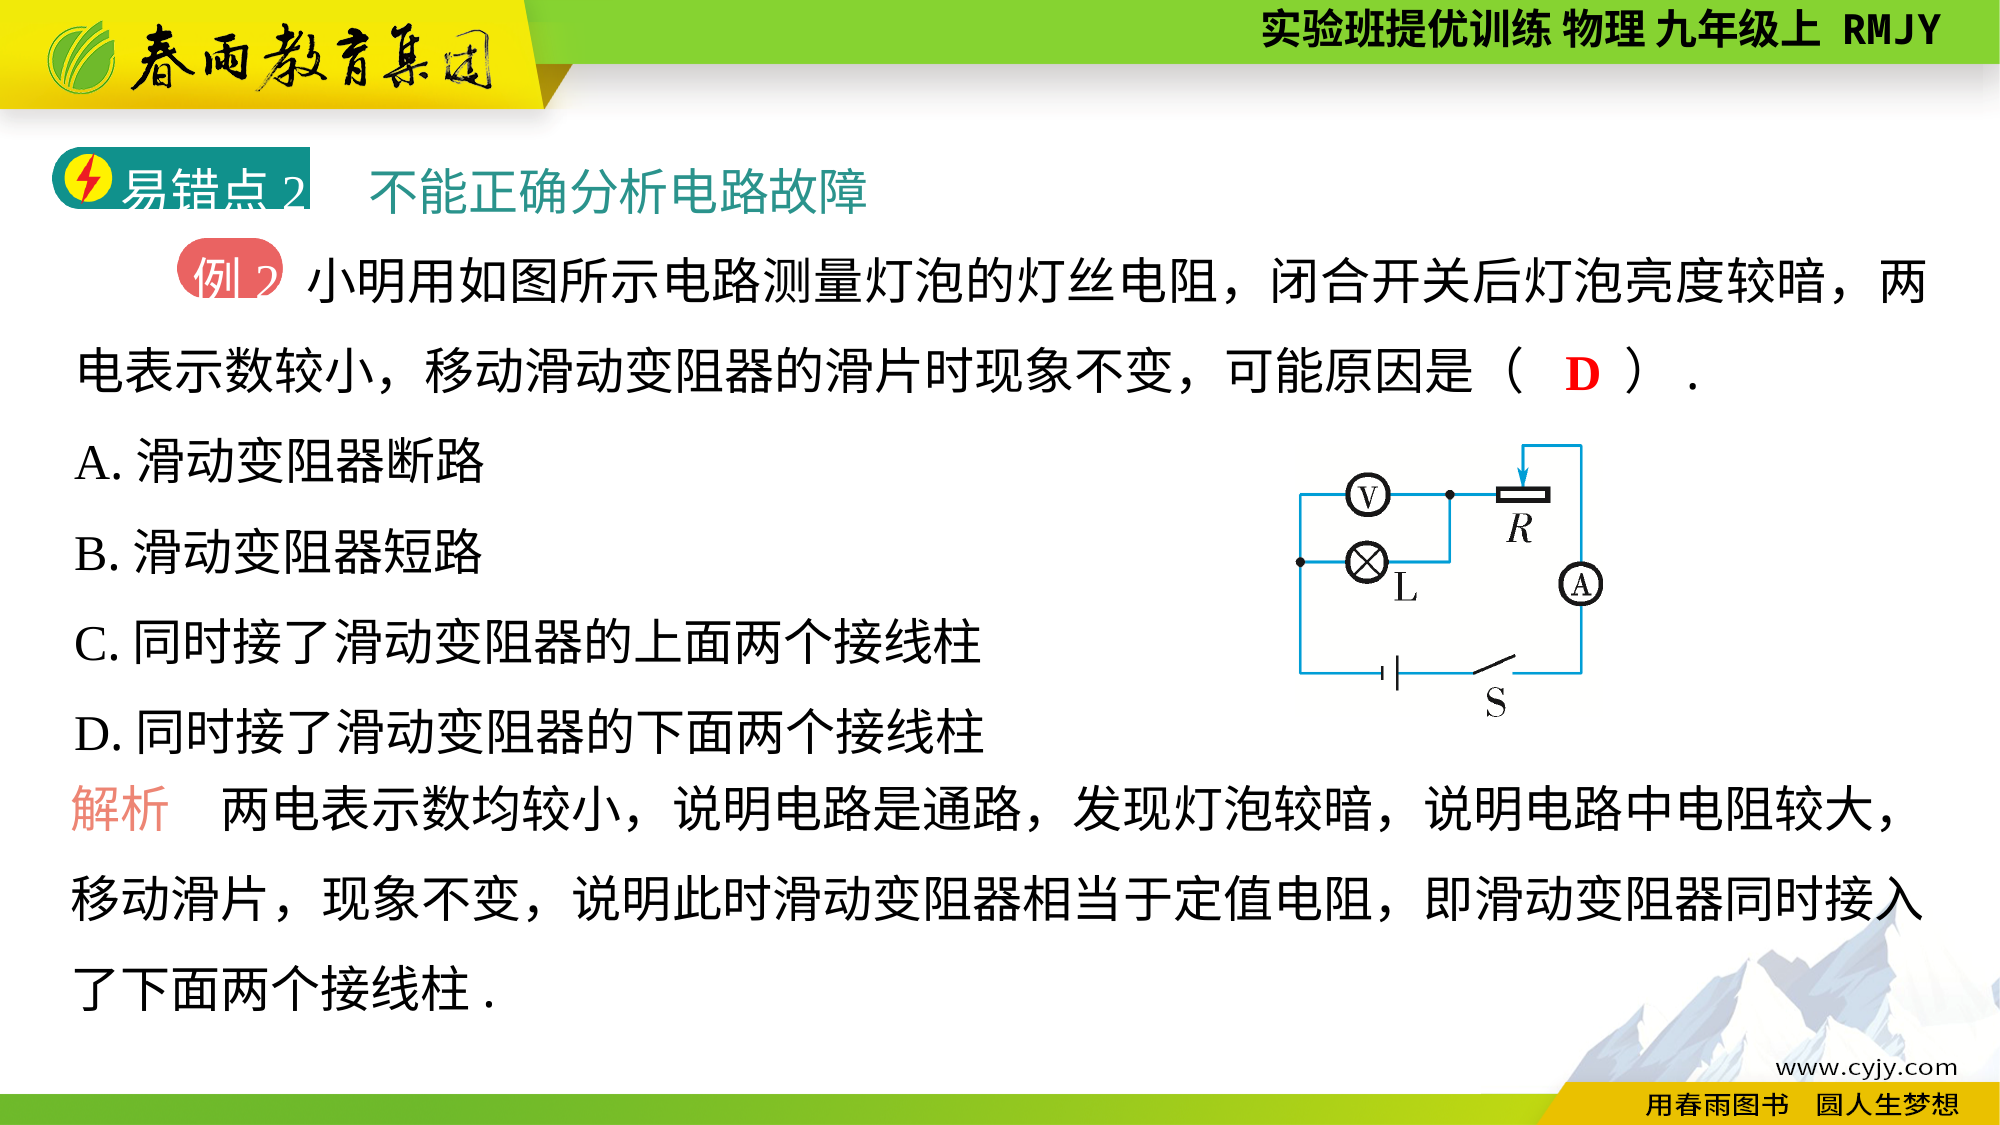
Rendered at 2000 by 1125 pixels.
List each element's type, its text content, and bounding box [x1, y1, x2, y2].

text_box 解析 两电表示数均较小，说明电路是通路，发现灯泡较暗，说明电路中电阻较大，移动滑片，现象不变，说明此时滑动变阻器相当于定值电阻，即滑动变阻器同时接入了下面两个接线柱. [55, 739, 1940, 1025]
picture [0, 0, 2000, 1125]
text_box D [1550, 302, 1617, 408]
list 易错点2 不能正确分析电路故障 例2 小明用如图所示电路测量灯泡的灯丝电阻，闭合开关后灯泡亮度较暗，两电表示数较小，移动滑动变阻器的滑片时现象不变，可能原因是（ ）. A.滑动变阻器断路 B.滑动变阻器短路 C.同时接了滑动变阻器的上面两个接线柱 D.同时接了滑动变阻器的下面两个接线柱 [59, 122, 1944, 763]
